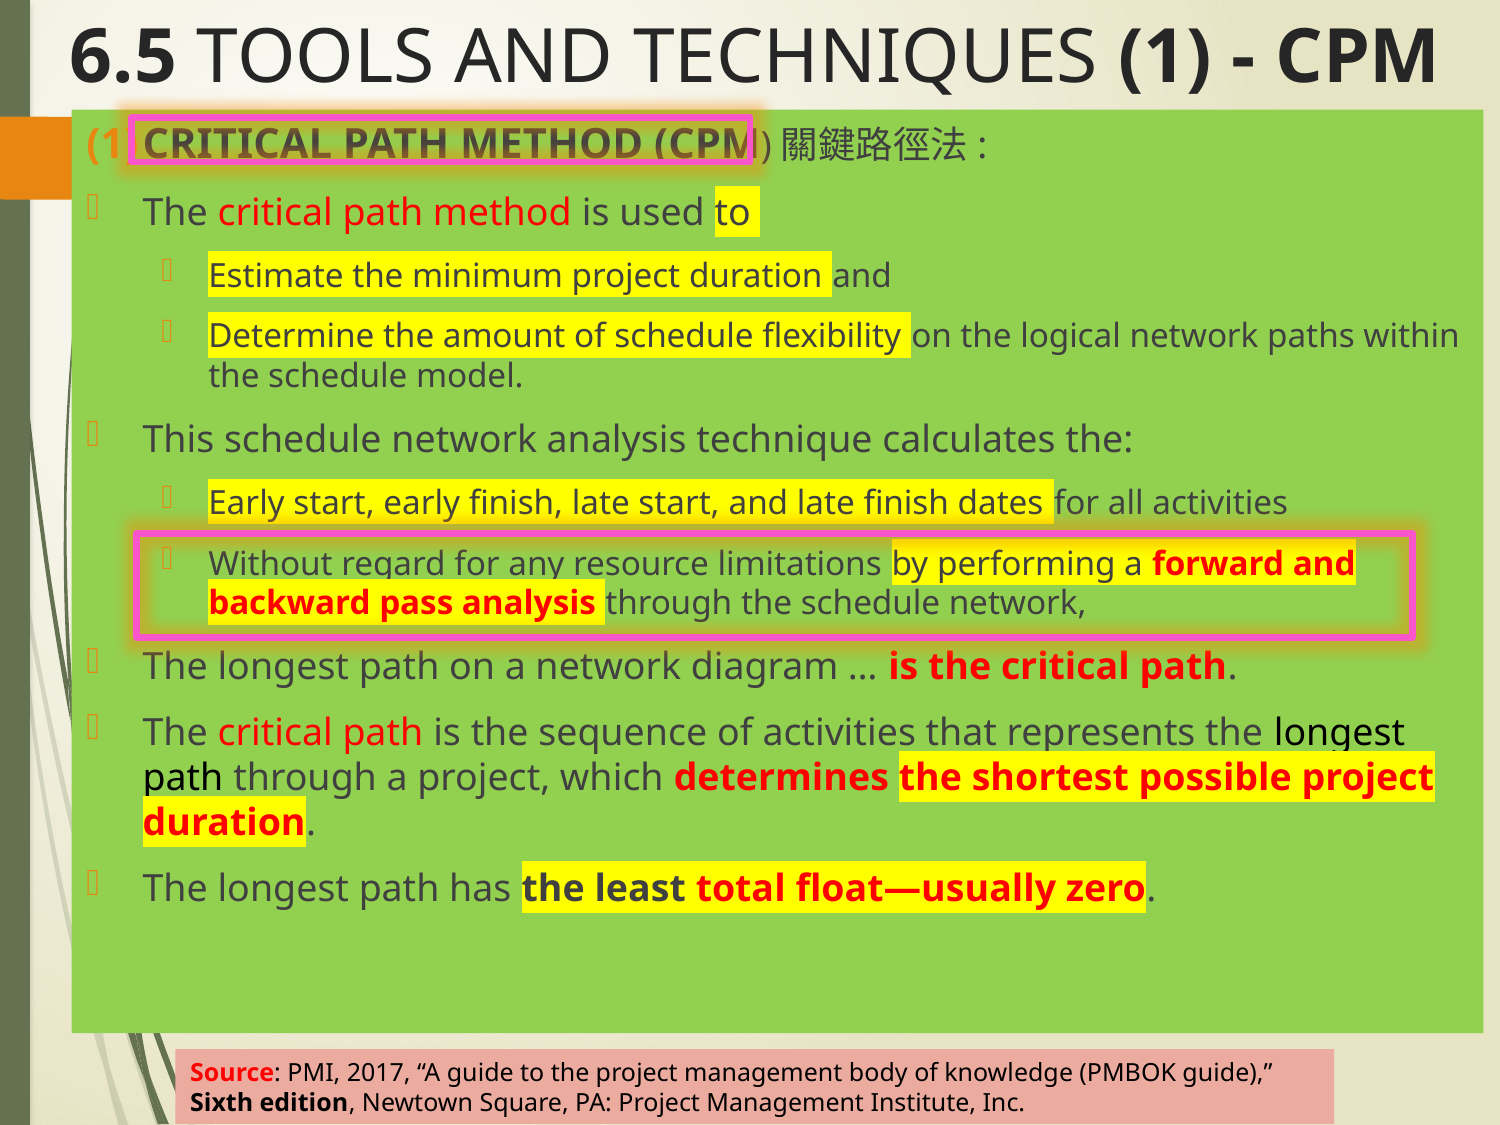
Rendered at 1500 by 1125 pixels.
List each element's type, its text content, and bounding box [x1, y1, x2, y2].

list CRITICAL PATH METHOD (CPM)關鍵路徑法: The critical path method is used to Estimate the minimum project duration and Determine the amount of schedule flexibility on the logical network paths within the schedule model. This schedule network analysis technique calculates the: Early start, early finish, late start, and late finish dates for all activities Without regard for any resource limitations by performing a forward and backward pass analysis through the schedule network, The longest path on a network diagram … is the critical path. The critical path is the sequence of activities that represents the longest path through a project, which determines the shortest possible project duration. The longest path has the least total float—usually zero. [71, 109, 1484, 1034]
title 6.5 TOOLS AND TECHNIQUES (1) - CPM [54, 0, 1500, 110]
text_box [135, 532, 1414, 639]
text_box [130, 116, 751, 163]
text_box Source: PMI, 2017, “A guide to the project management body of knowledge (PMBOK guide),” Sixth edition, Newtown Square, PA: Project Management Institute, Inc. [175, 1049, 1335, 1124]
